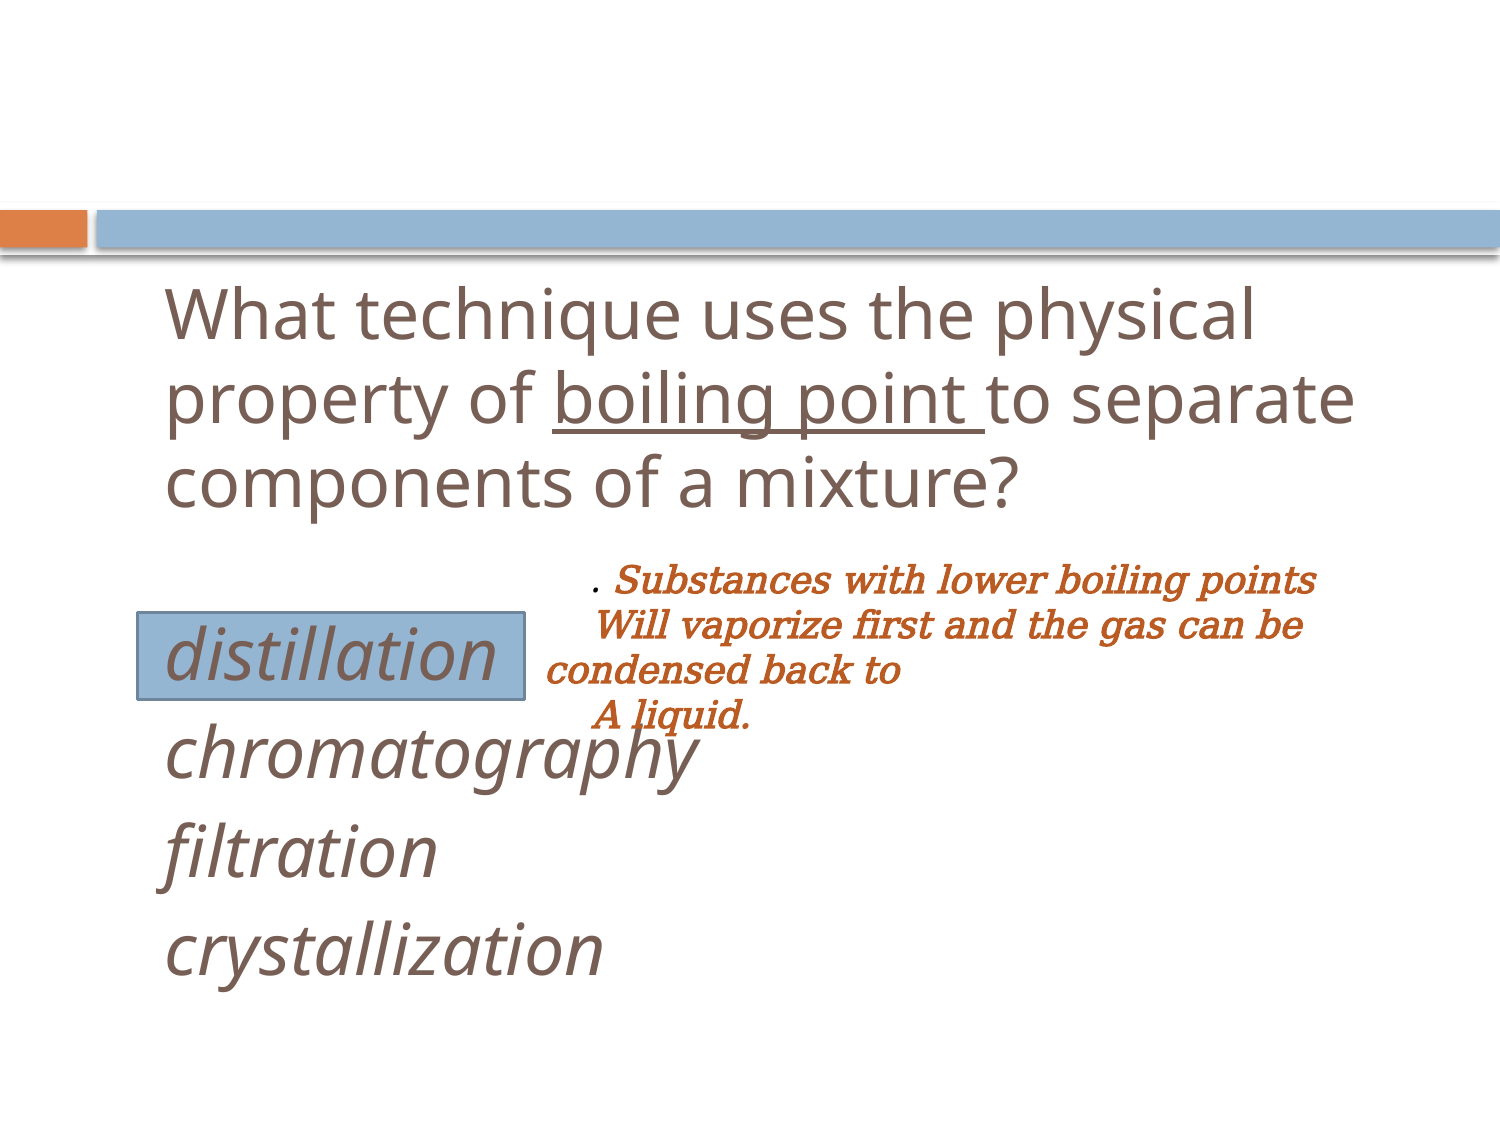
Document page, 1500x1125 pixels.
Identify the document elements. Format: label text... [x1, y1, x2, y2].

list What technique uses the physical property of boiling point to separate components of a mixture? distillation chromatography filtration crystallization [150, 262, 1488, 1000]
text_box [136, 611, 150, 701]
